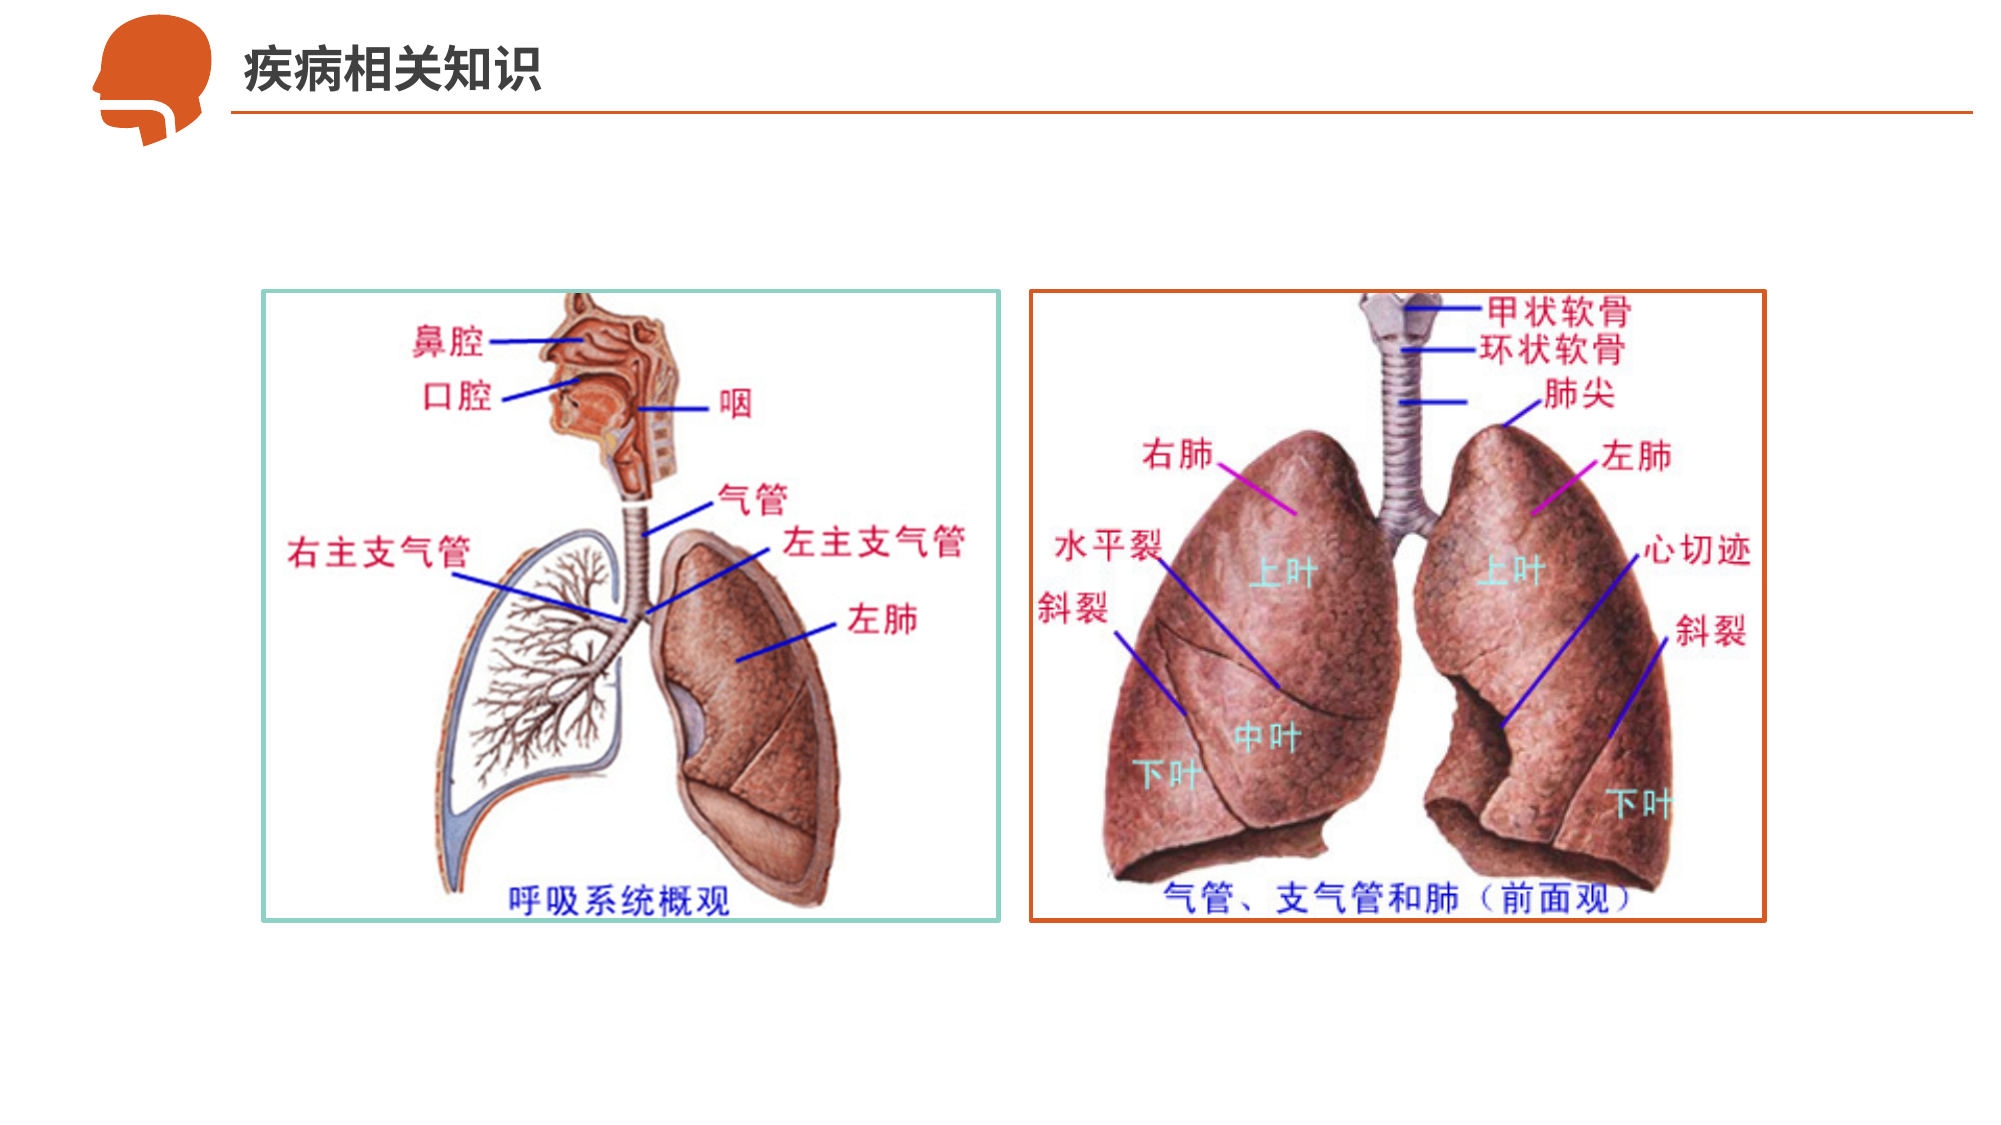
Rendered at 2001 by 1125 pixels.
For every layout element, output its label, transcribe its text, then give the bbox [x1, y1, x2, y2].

text_box [100, 109, 167, 147]
picture [1033, 293, 1763, 919]
text_box [92, 14, 212, 134]
picture [265, 293, 996, 919]
text_box 疾病相关知识 [228, 36, 594, 104]
